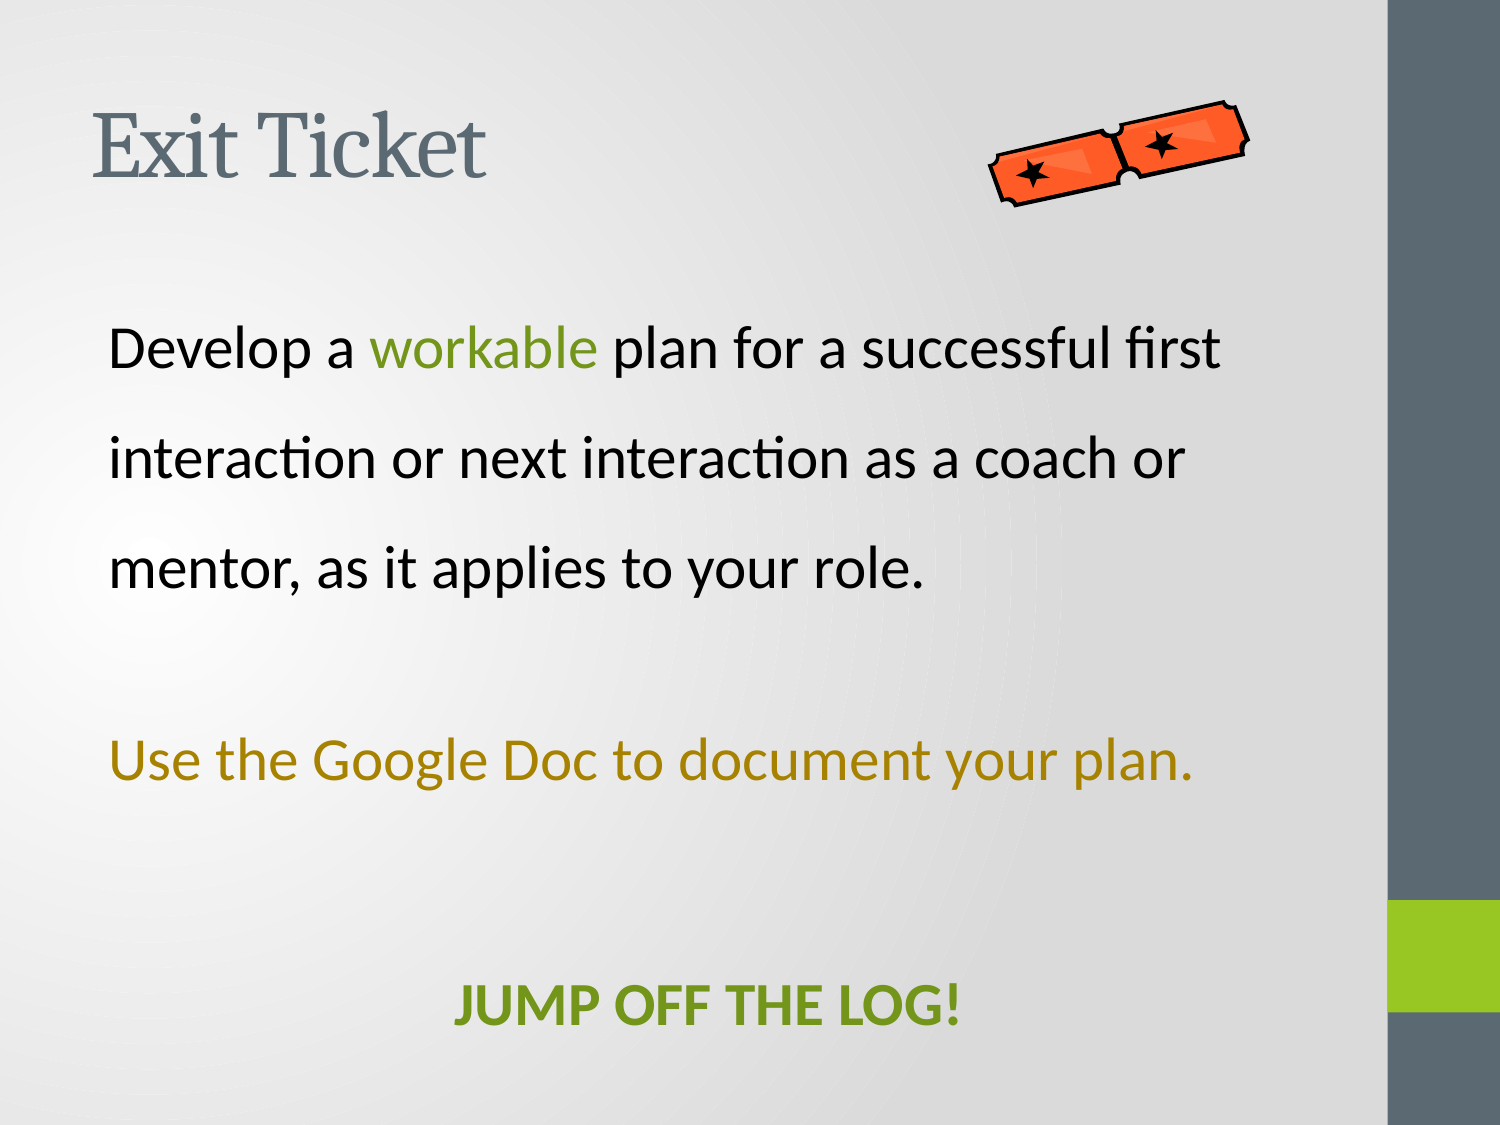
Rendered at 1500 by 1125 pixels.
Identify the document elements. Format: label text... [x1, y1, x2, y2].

list Develop a workable plan for a successful first interaction or next interaction as a coach or mentor, as it applies to your role. Use the Google Doc to document your plan. JUMP OFF THE LOG! [75, 262, 1325, 1050]
title Exit Ticket [75, 45, 1325, 233]
picture [986, 99, 1251, 208]
